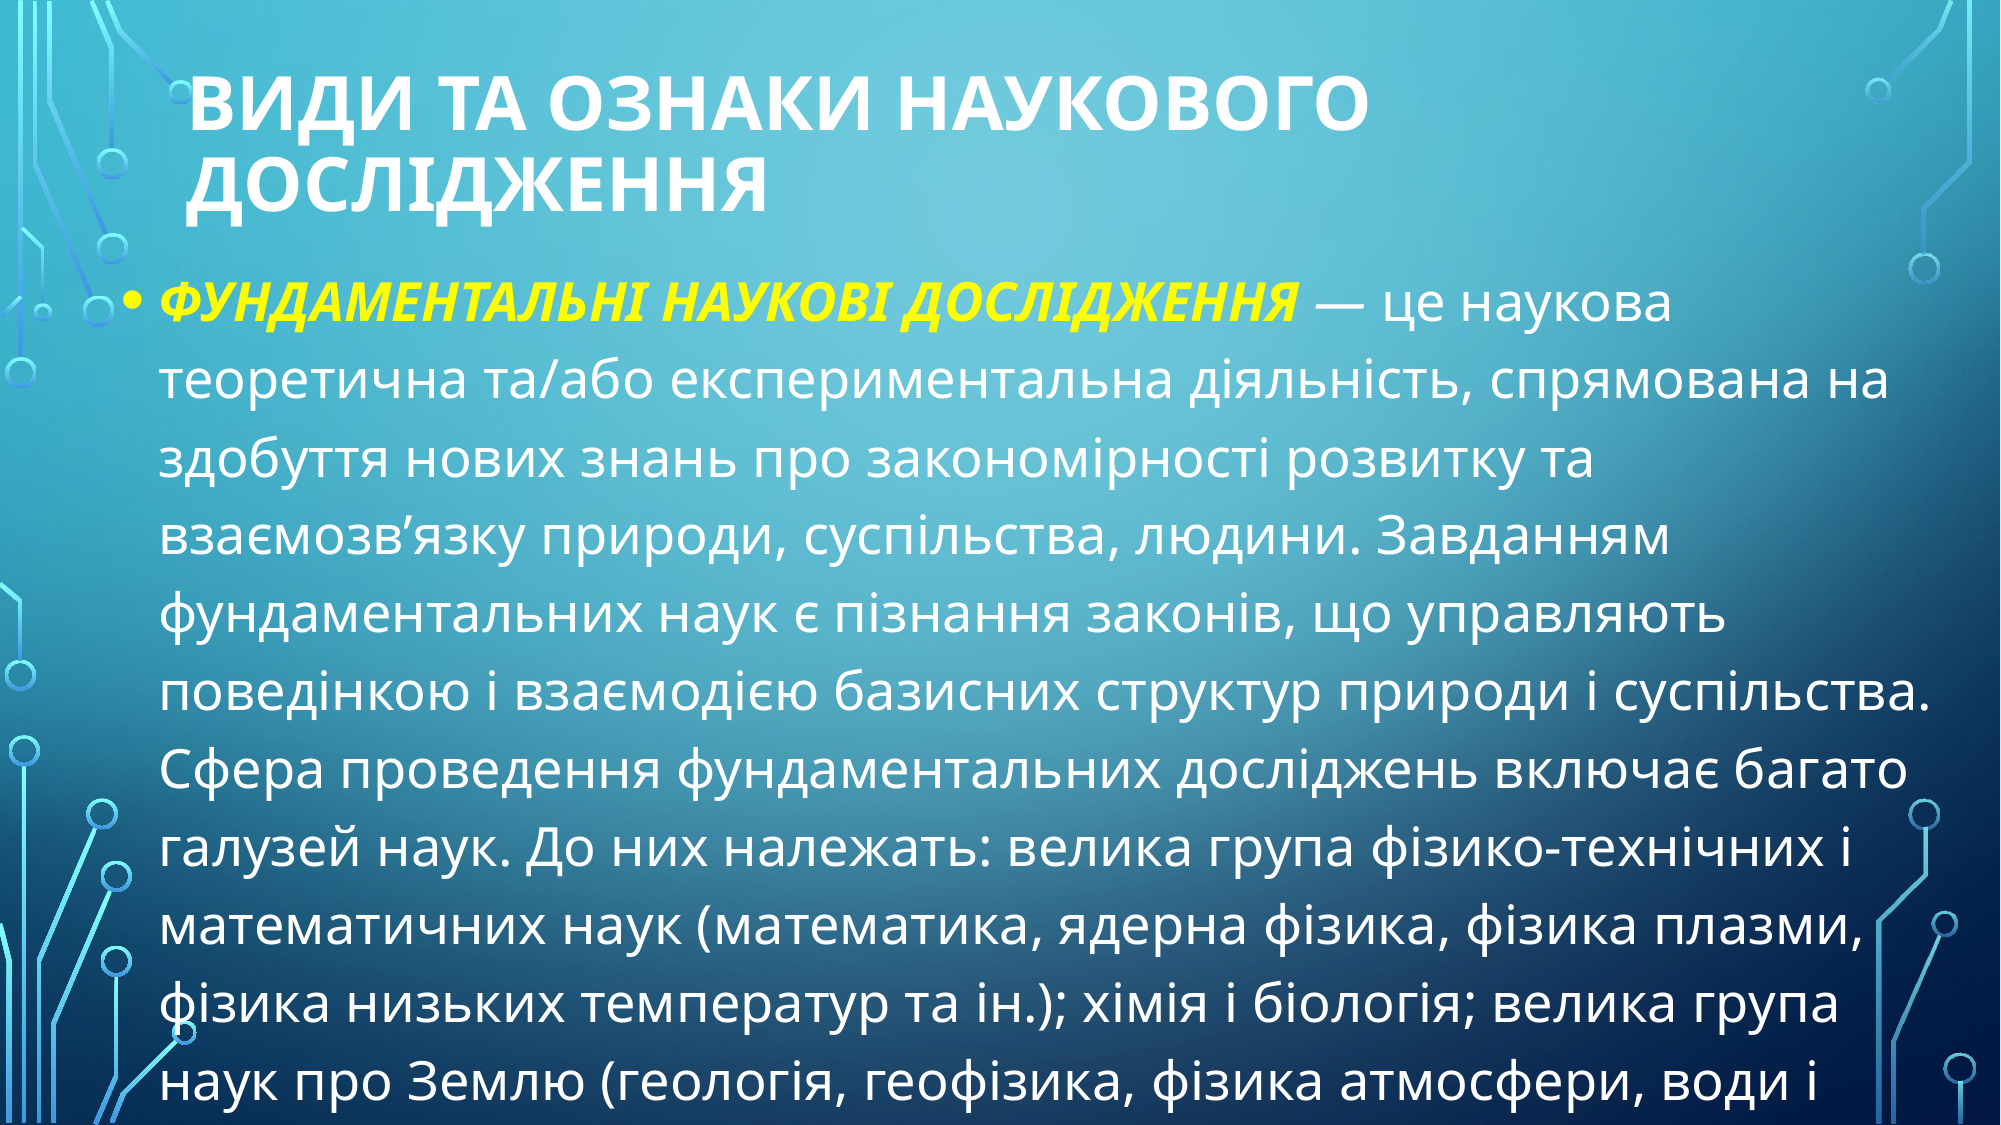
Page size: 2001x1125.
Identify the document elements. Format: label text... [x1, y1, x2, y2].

title Види та ознаки наукового дослідження [171, 25, 1797, 246]
list ФУНДАМЕНТАЛЬНІ НАУКОВІ ДОСЛІДЖЕННЯ — це наукова теоретична та/або експериментальна діяльність, спрямована на здобуття нових знань про закономірності розвитку та взаємозв’язку природи, суспільства, людини. Завданням фундаментальних наук є пізнання законів, що управляють поведінкою і взаємодією базисних структур природи і суспільства. Сфера проведення фундаментальних досліджень включає багато галузей наук. До них належать: велика група фізико-технічних і математичних наук (математика, ядерна фізика, фізика плазми, фізика низьких температур та ін.); хімія і біологія; велика група наук про Землю (геологія, геофізика, фізика атмосфери, води і суші); соціальні науки. [105, 246, 1969, 1125]
